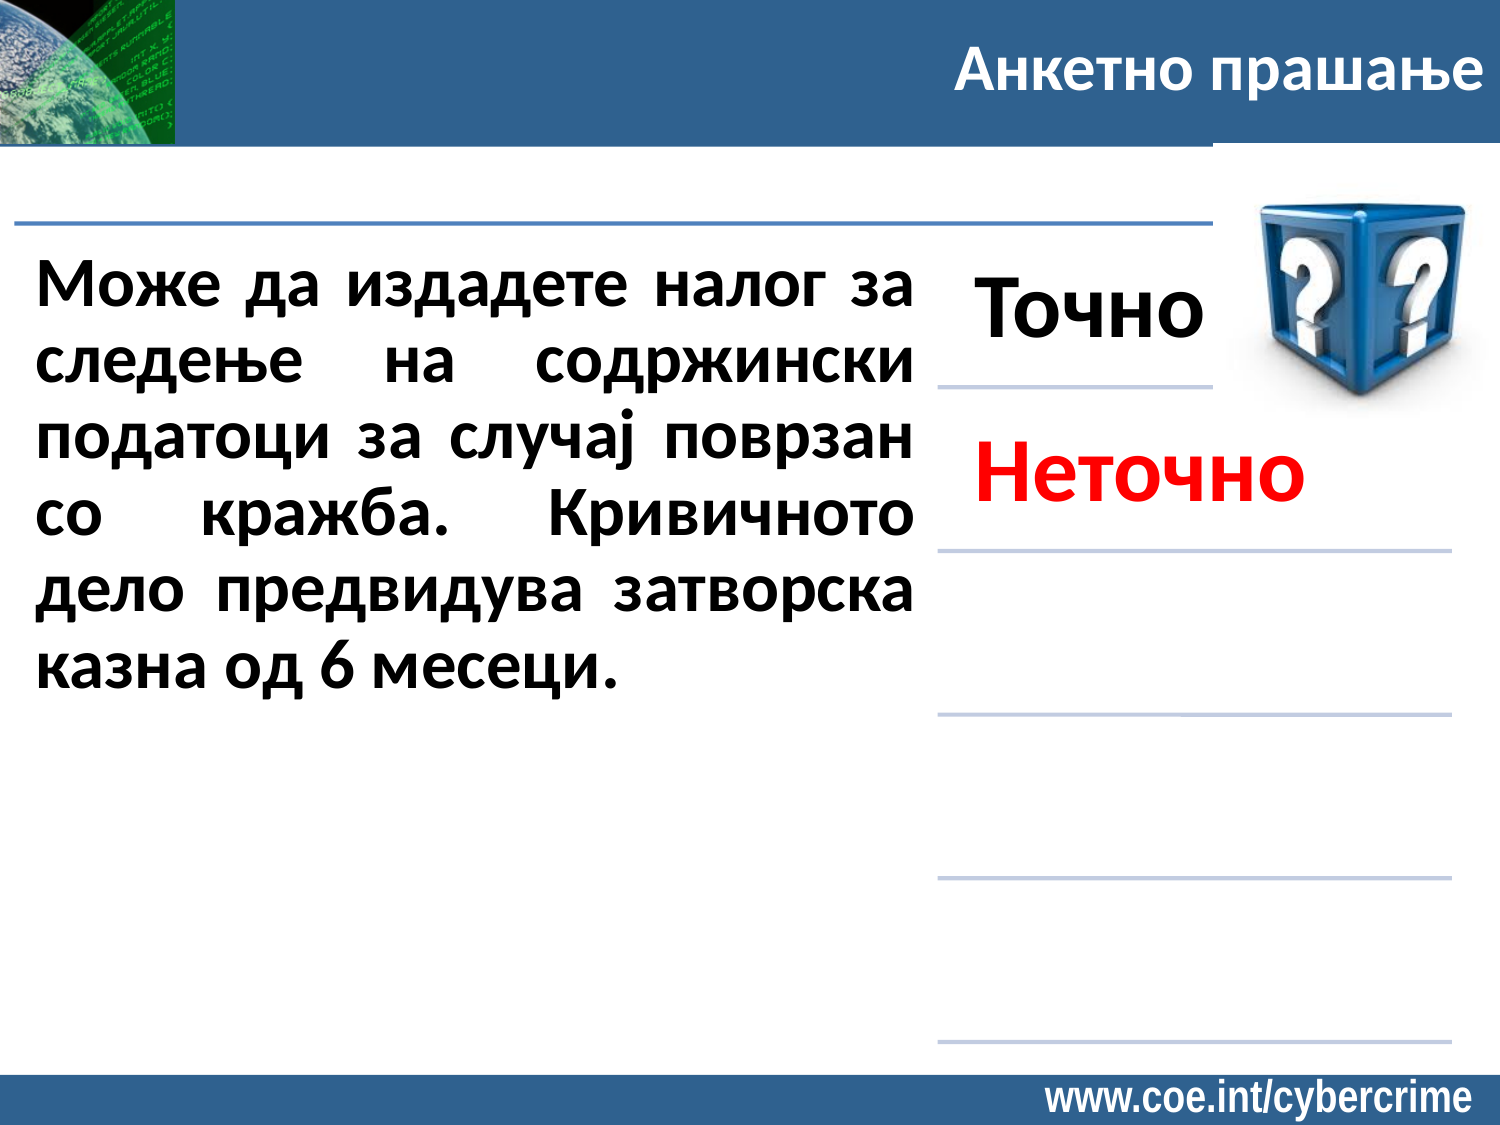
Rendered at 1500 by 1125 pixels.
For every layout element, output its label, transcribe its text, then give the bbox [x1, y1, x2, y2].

picture [0, 0, 175, 144]
text_box Анкетно прашање [177, 0, 1500, 149]
text_box www.coe.int/cybercrime [1030, 1059, 1500, 1125]
picture [1212, 142, 1500, 434]
text_box [0, 1073, 1030, 1125]
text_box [14, 222, 1454, 1053]
